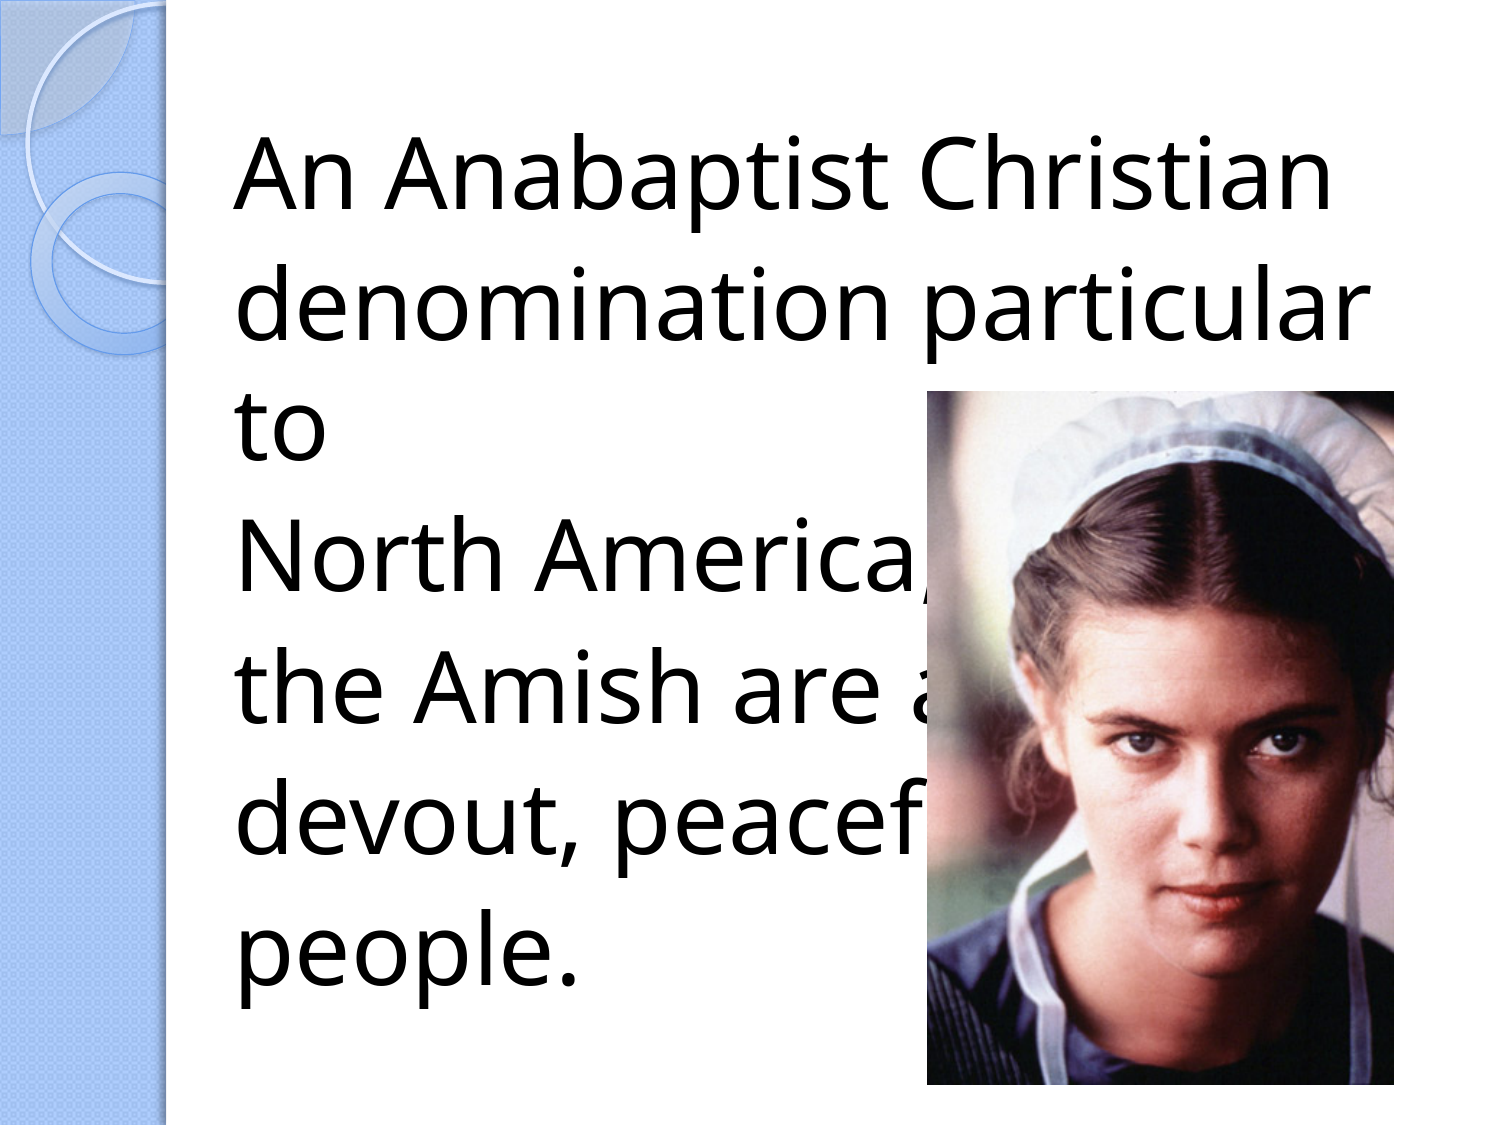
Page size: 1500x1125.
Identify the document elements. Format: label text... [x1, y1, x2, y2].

picture [926, 391, 1394, 1085]
list An Anabaptist Christian denomination particular to North America, the Amish are a devout, peaceful people. [206, 101, 1466, 1025]
